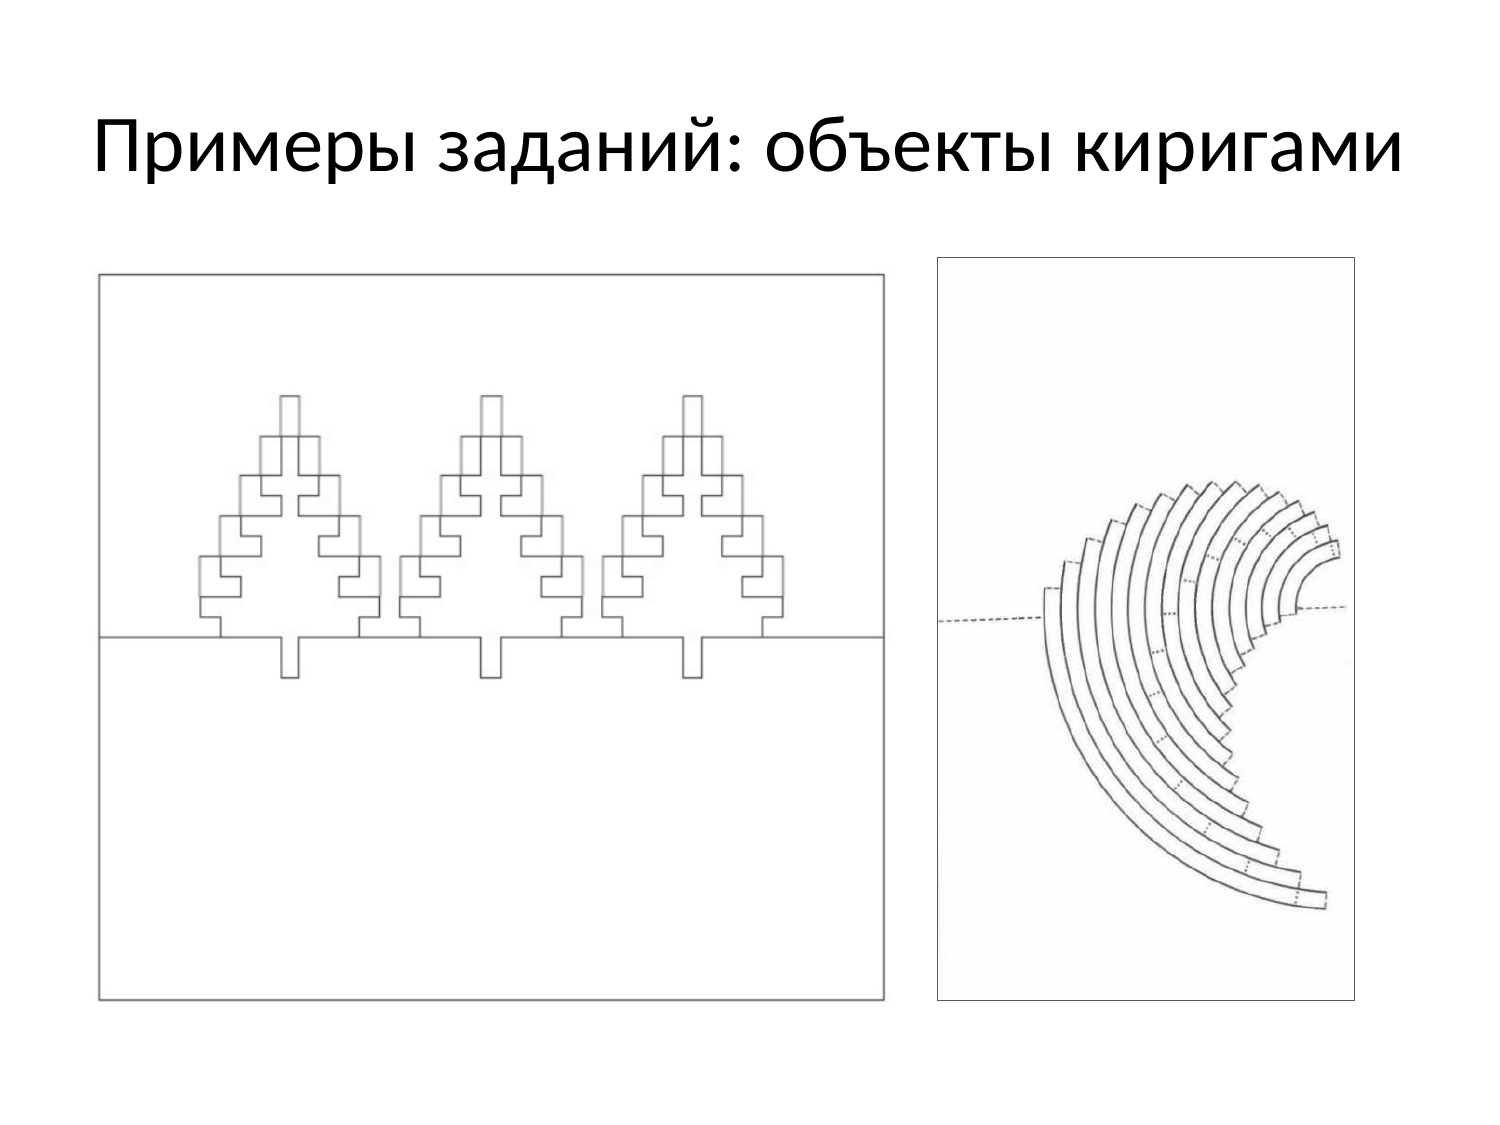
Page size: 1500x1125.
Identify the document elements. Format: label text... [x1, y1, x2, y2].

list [93, 269, 891, 1003]
picture [937, 257, 1355, 1001]
title Примеры заданий: объекты киригами [75, 45, 1425, 233]
